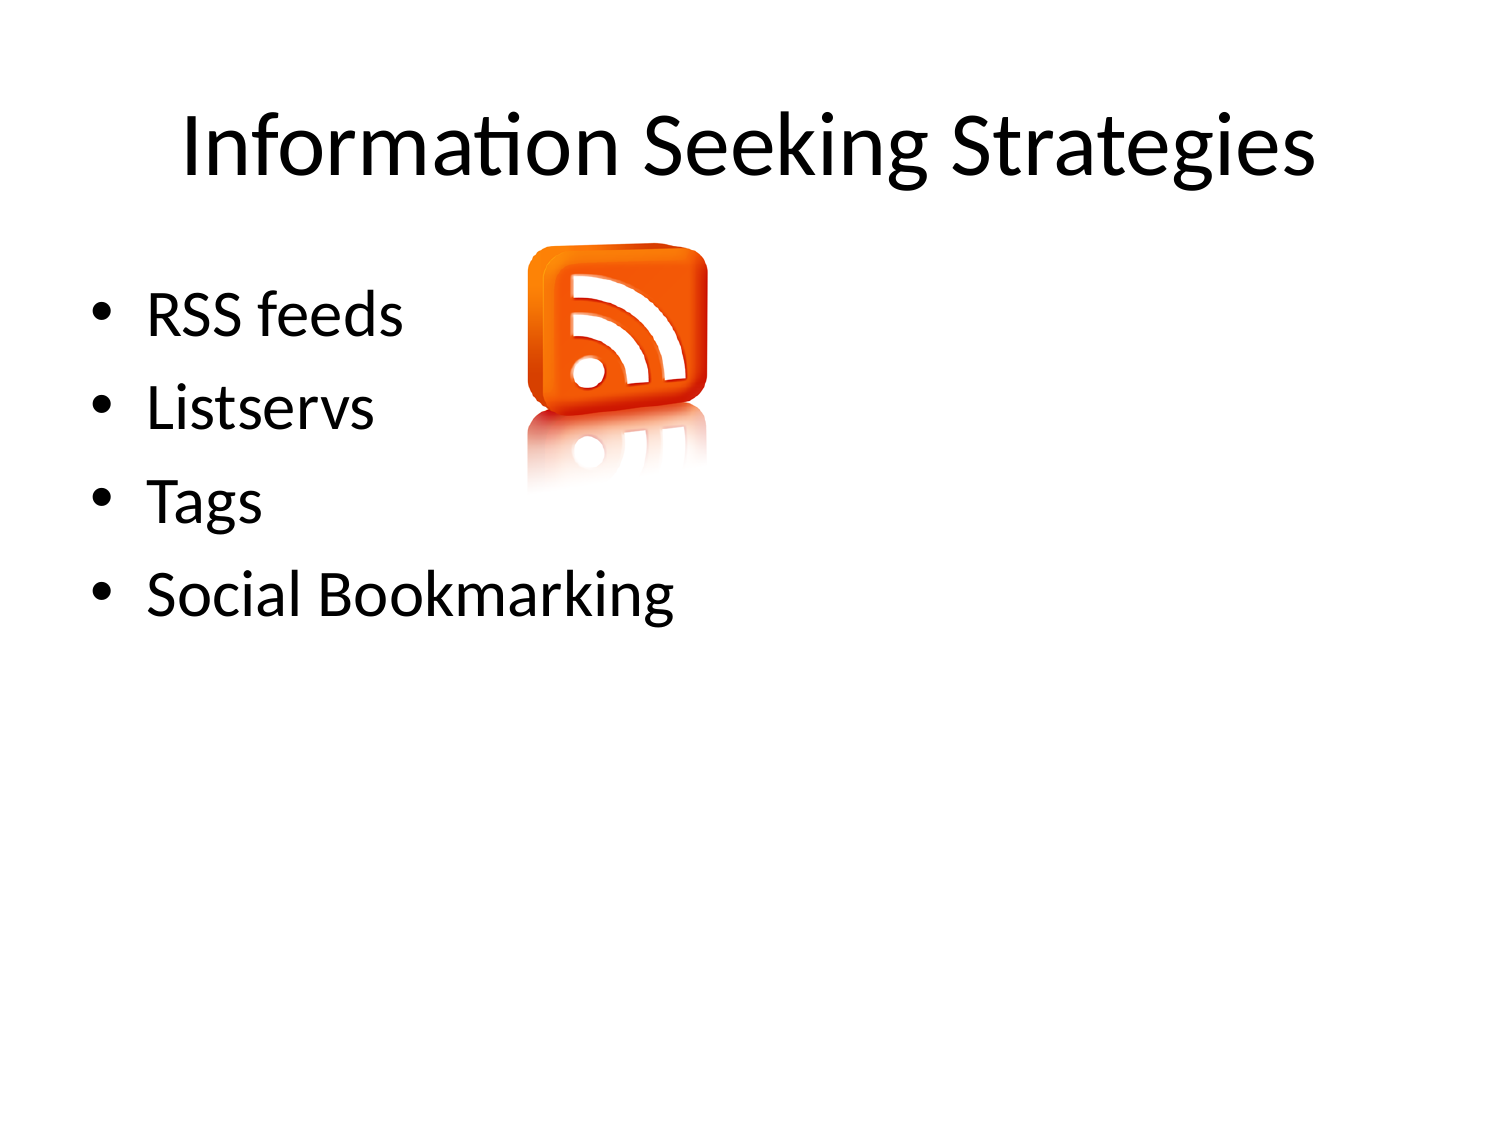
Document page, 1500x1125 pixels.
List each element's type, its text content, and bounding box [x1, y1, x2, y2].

list RSS feeds Listservs Tags Social Bookmarking [75, 262, 1425, 1005]
title Information Seeking Strategies [75, 45, 1425, 233]
picture [494, 232, 742, 529]
